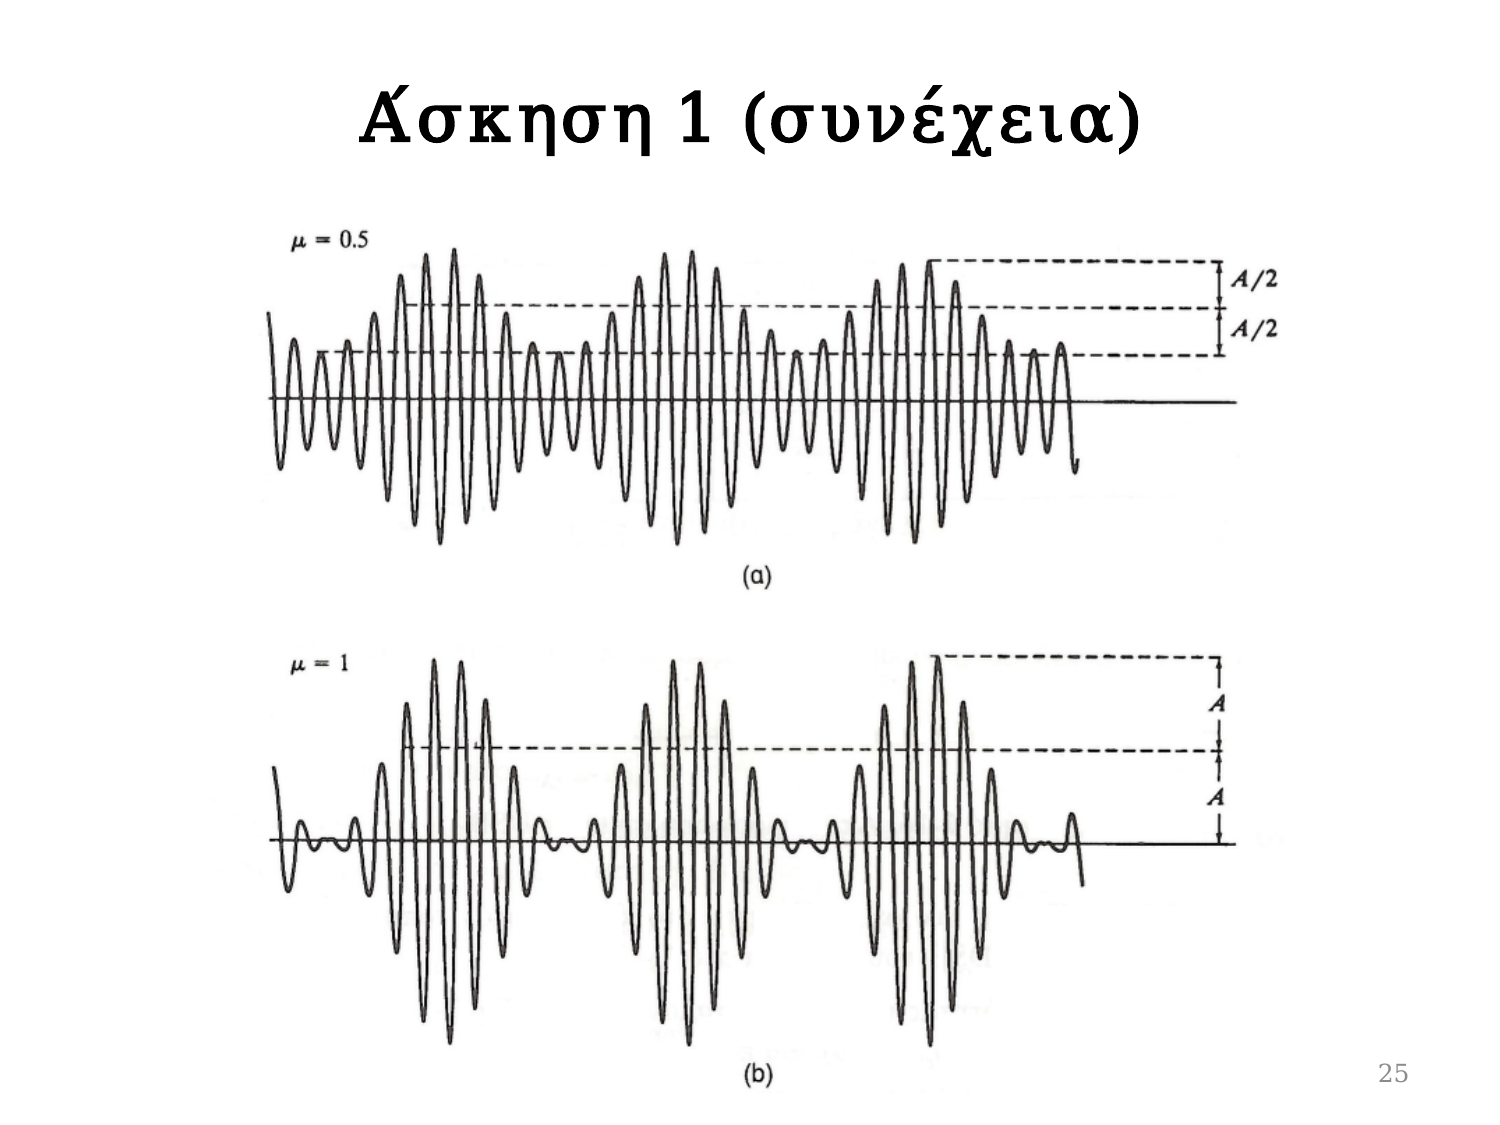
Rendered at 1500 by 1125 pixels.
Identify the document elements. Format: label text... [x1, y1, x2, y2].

picture [211, 198, 1289, 1095]
title Άσκηση 1 (συνέχεια) [75, 20, 1425, 209]
slide_number 25 [1288, 1042, 1425, 1103]
